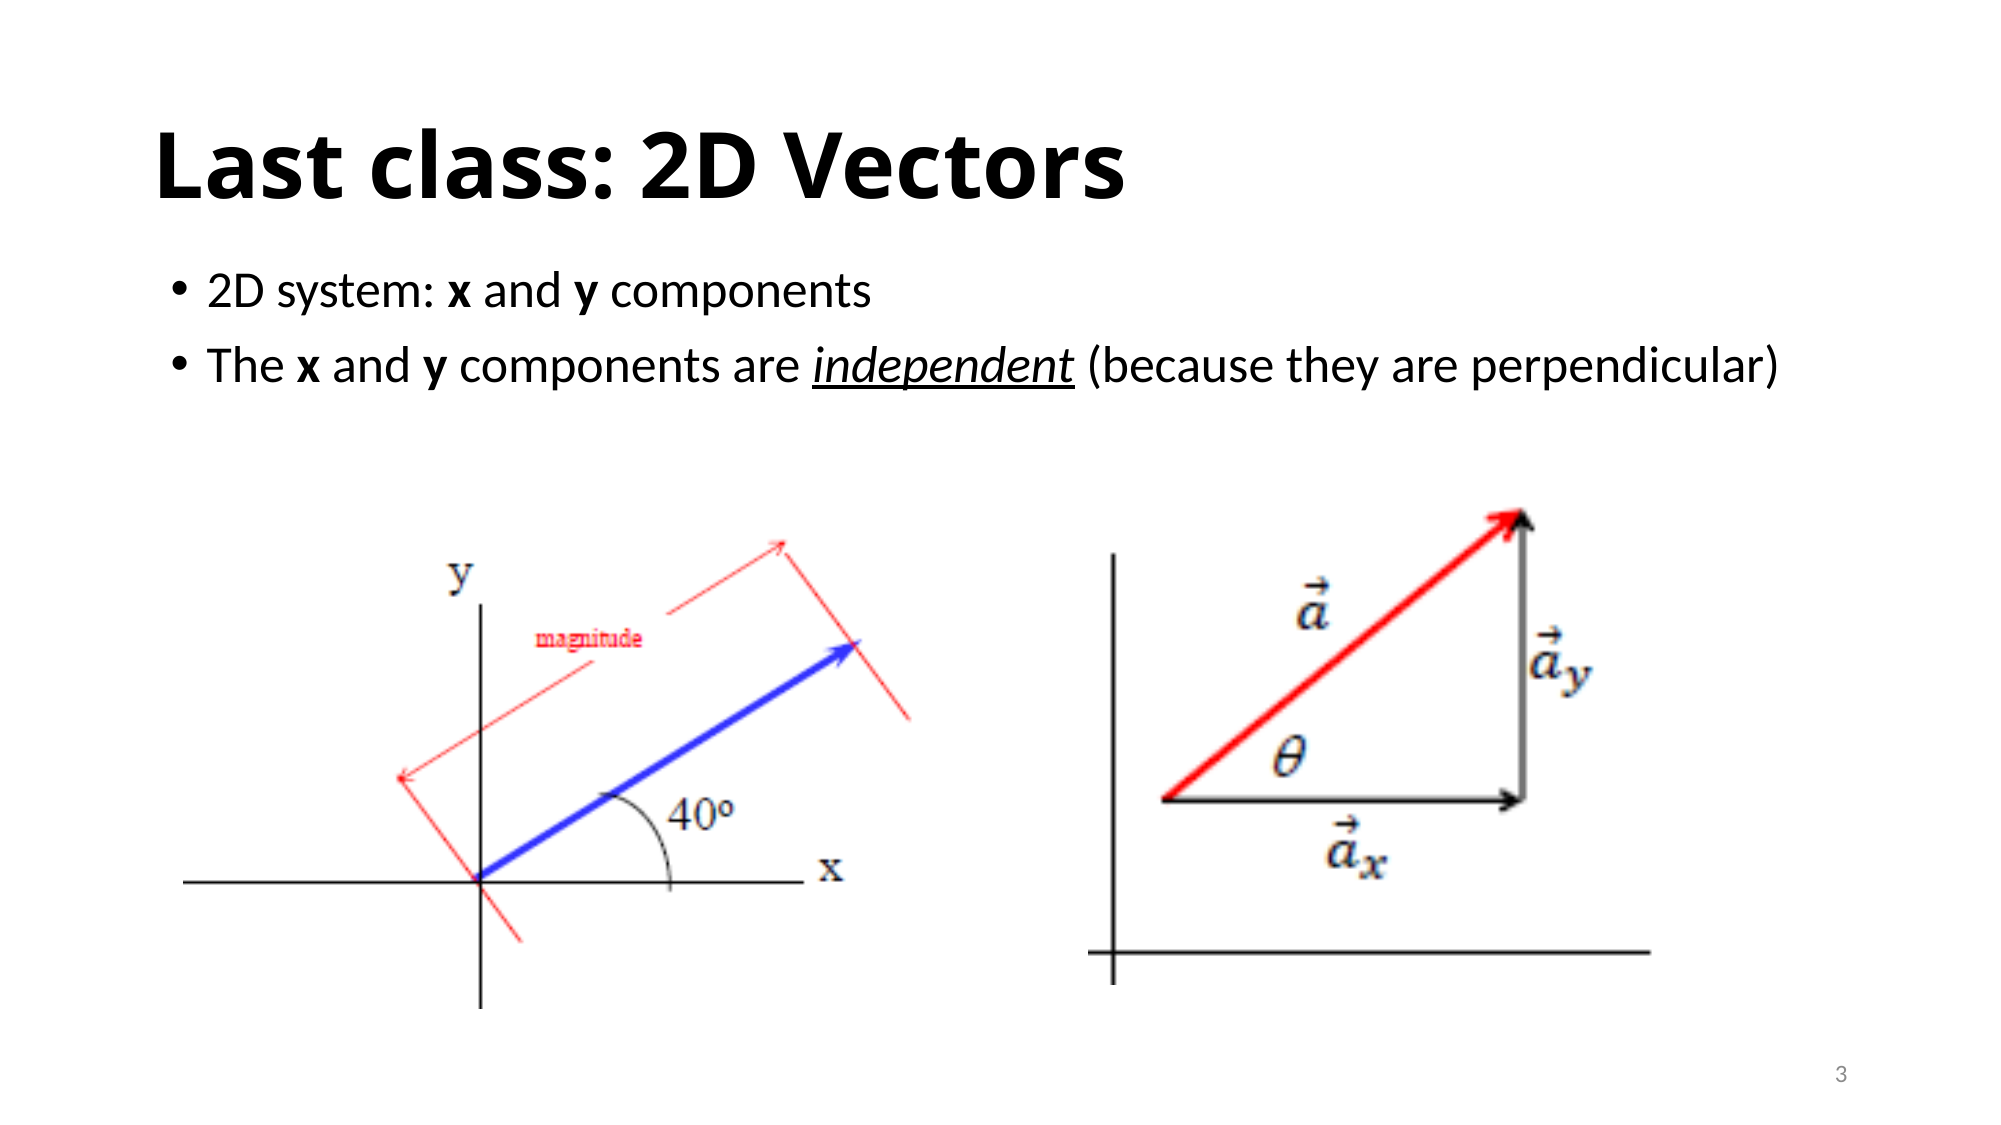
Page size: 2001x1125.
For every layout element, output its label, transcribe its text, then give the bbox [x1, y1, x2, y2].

title Last class: 2D Vectors [137, 59, 1863, 278]
picture [183, 492, 931, 1009]
slide_number 3 [1412, 1042, 1863, 1103]
picture [1088, 449, 1679, 985]
list 2D system: x and y components The x and y components are independent (because they are perpendicular) [155, 255, 1881, 440]
